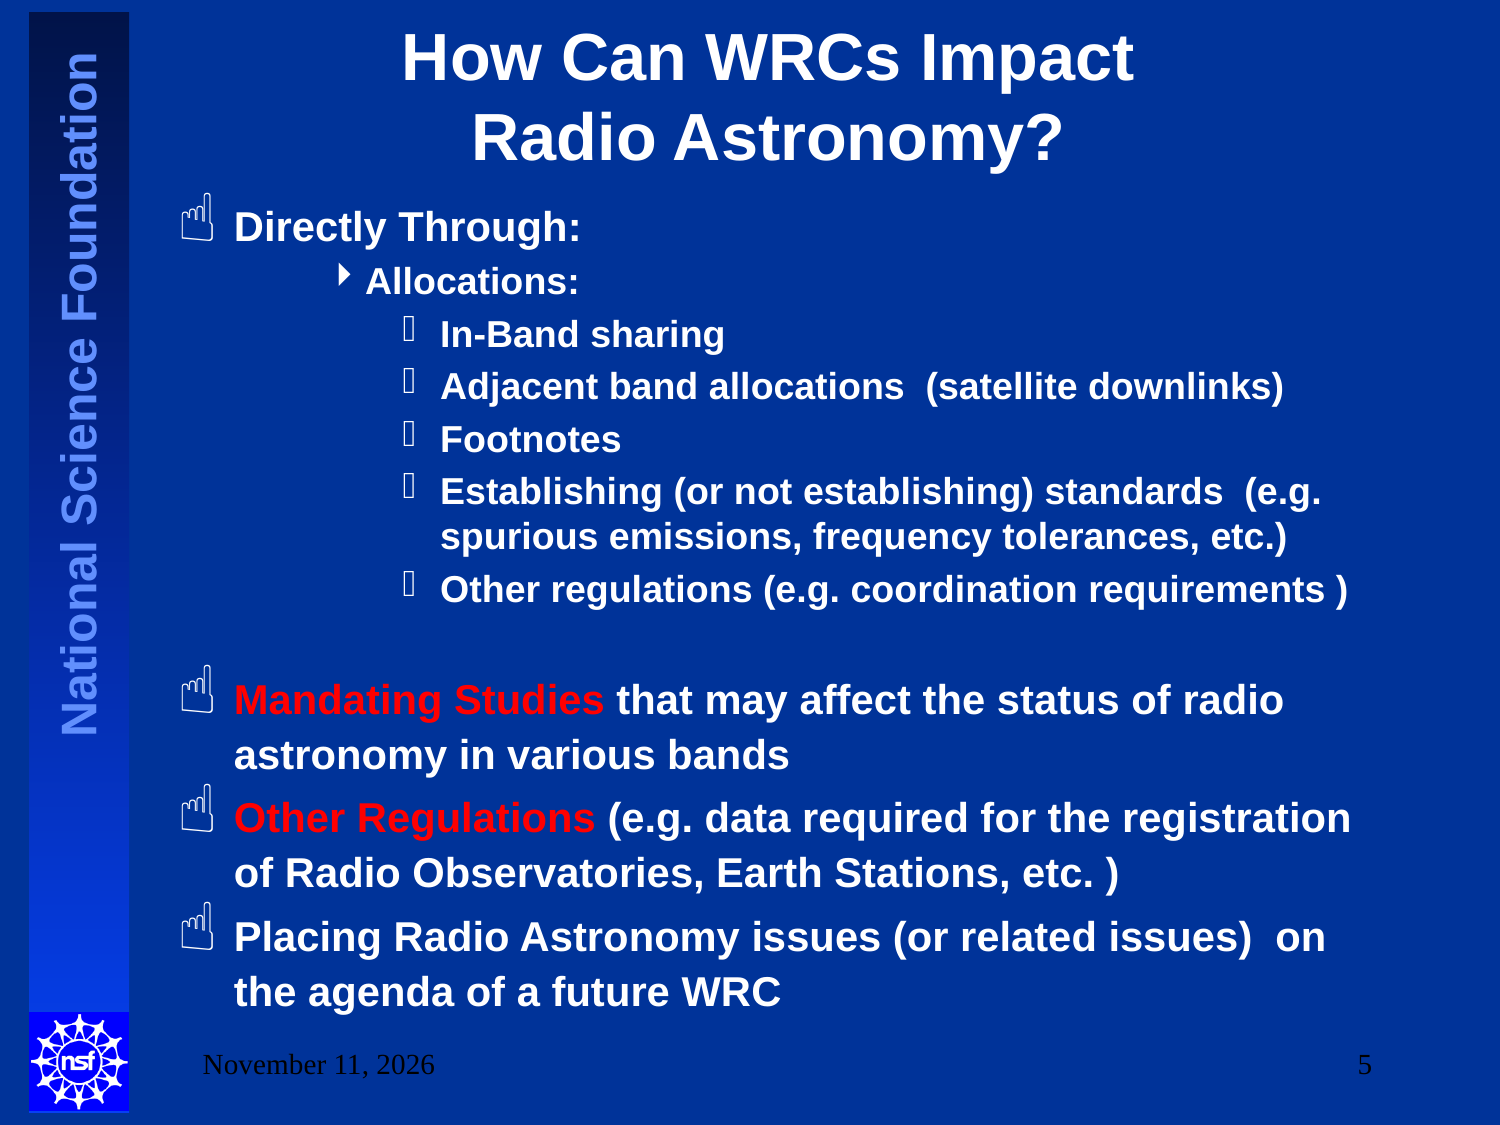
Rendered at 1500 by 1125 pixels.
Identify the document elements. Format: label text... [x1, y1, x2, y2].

title How Can WRCs Impact Radio Astronomy? [149, 0, 1388, 188]
list Directly Through: Allocations: In-Band sharing Adjacent band allocations (satellite downlinks) Footnotes Establishing (or not establishing) standards (e.g. spurious emissions, frequency tolerances, etc.) Other regulations (e.g. coordination requirements ) Mandating Studies that may affect the status of radio astronomy in various bands Other Regulations (e.g. data required for the registration of Radio Observatories, Earth Stations, etc. ) Placing Radio Astronomy issues (or related issues) on the agenda of a future WRC [162, 187, 1413, 1038]
picture [29, 1012, 129, 1111]
slide_number 5 [1074, 1038, 1388, 1101]
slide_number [187, 1038, 501, 1101]
